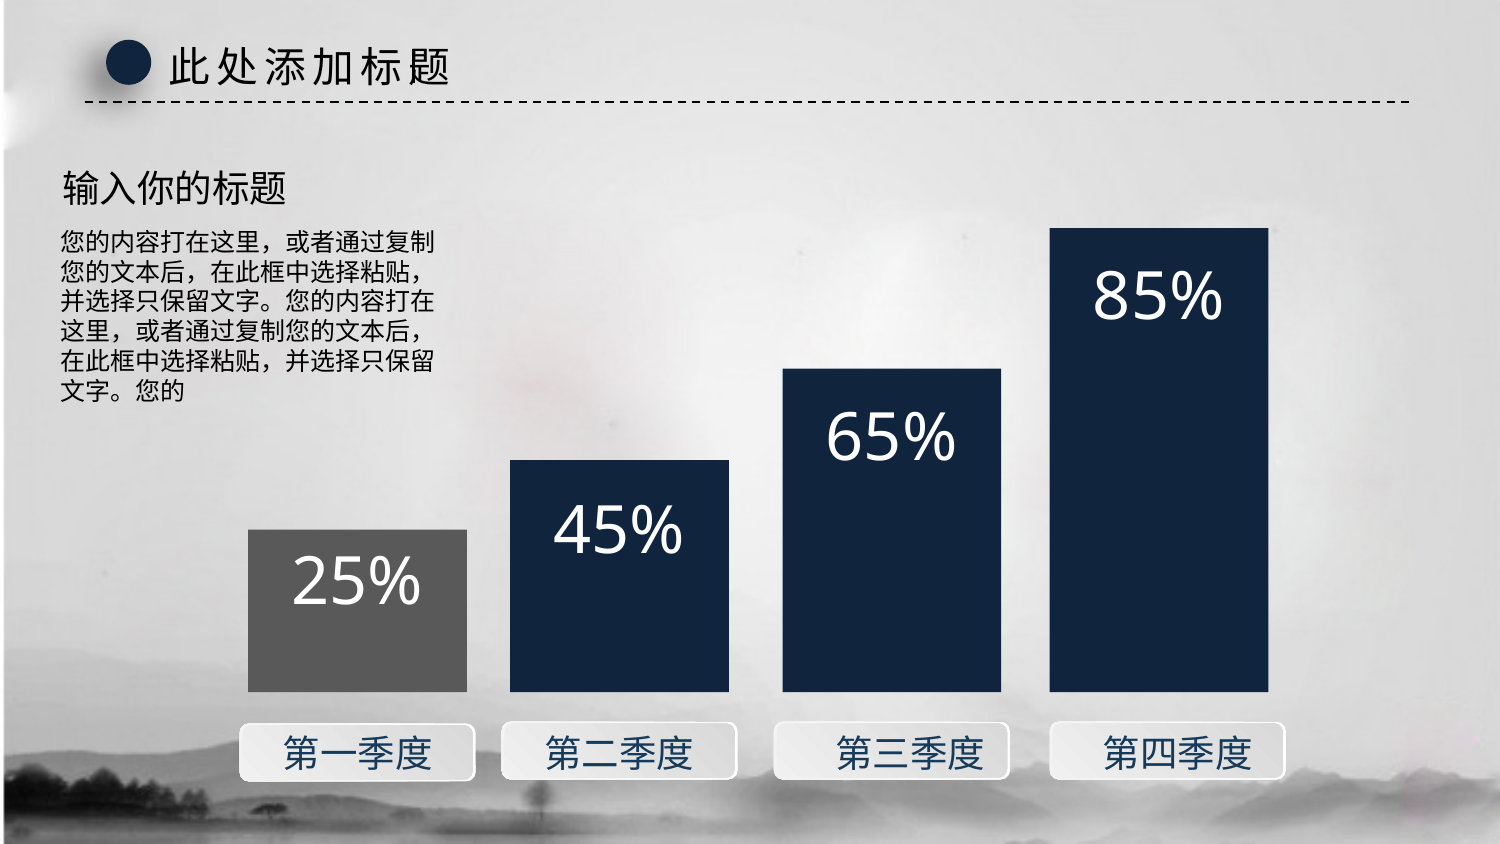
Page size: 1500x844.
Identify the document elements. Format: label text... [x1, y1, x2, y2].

text_box [1048, 226, 1270, 694]
text_box [246, 528, 469, 694]
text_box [1049, 721, 1287, 780]
text_box [508, 458, 731, 694]
text_box 您的内容打在这里，或者通过复制您的文本后，在此框中选择粘贴，并选择只保留文字。您的内容打在这里，或者通过复制您的文本后，在此框中选择粘贴，并选择只保留文字。您的 [46, 218, 467, 414]
text_box [780, 367, 1003, 694]
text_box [239, 723, 476, 782]
text_box [104, 37, 153, 87]
text_box 85% [1078, 245, 1240, 341]
text_box 输入你的标题 [47, 158, 303, 218]
text_box 65% [811, 386, 973, 482]
picture [0, 0, 1500, 844]
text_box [773, 721, 1011, 780]
text_box 25% [276, 530, 439, 626]
text_box 此处添加标题 [153, 33, 466, 99]
text_box 45% [538, 479, 701, 575]
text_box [501, 721, 738, 780]
